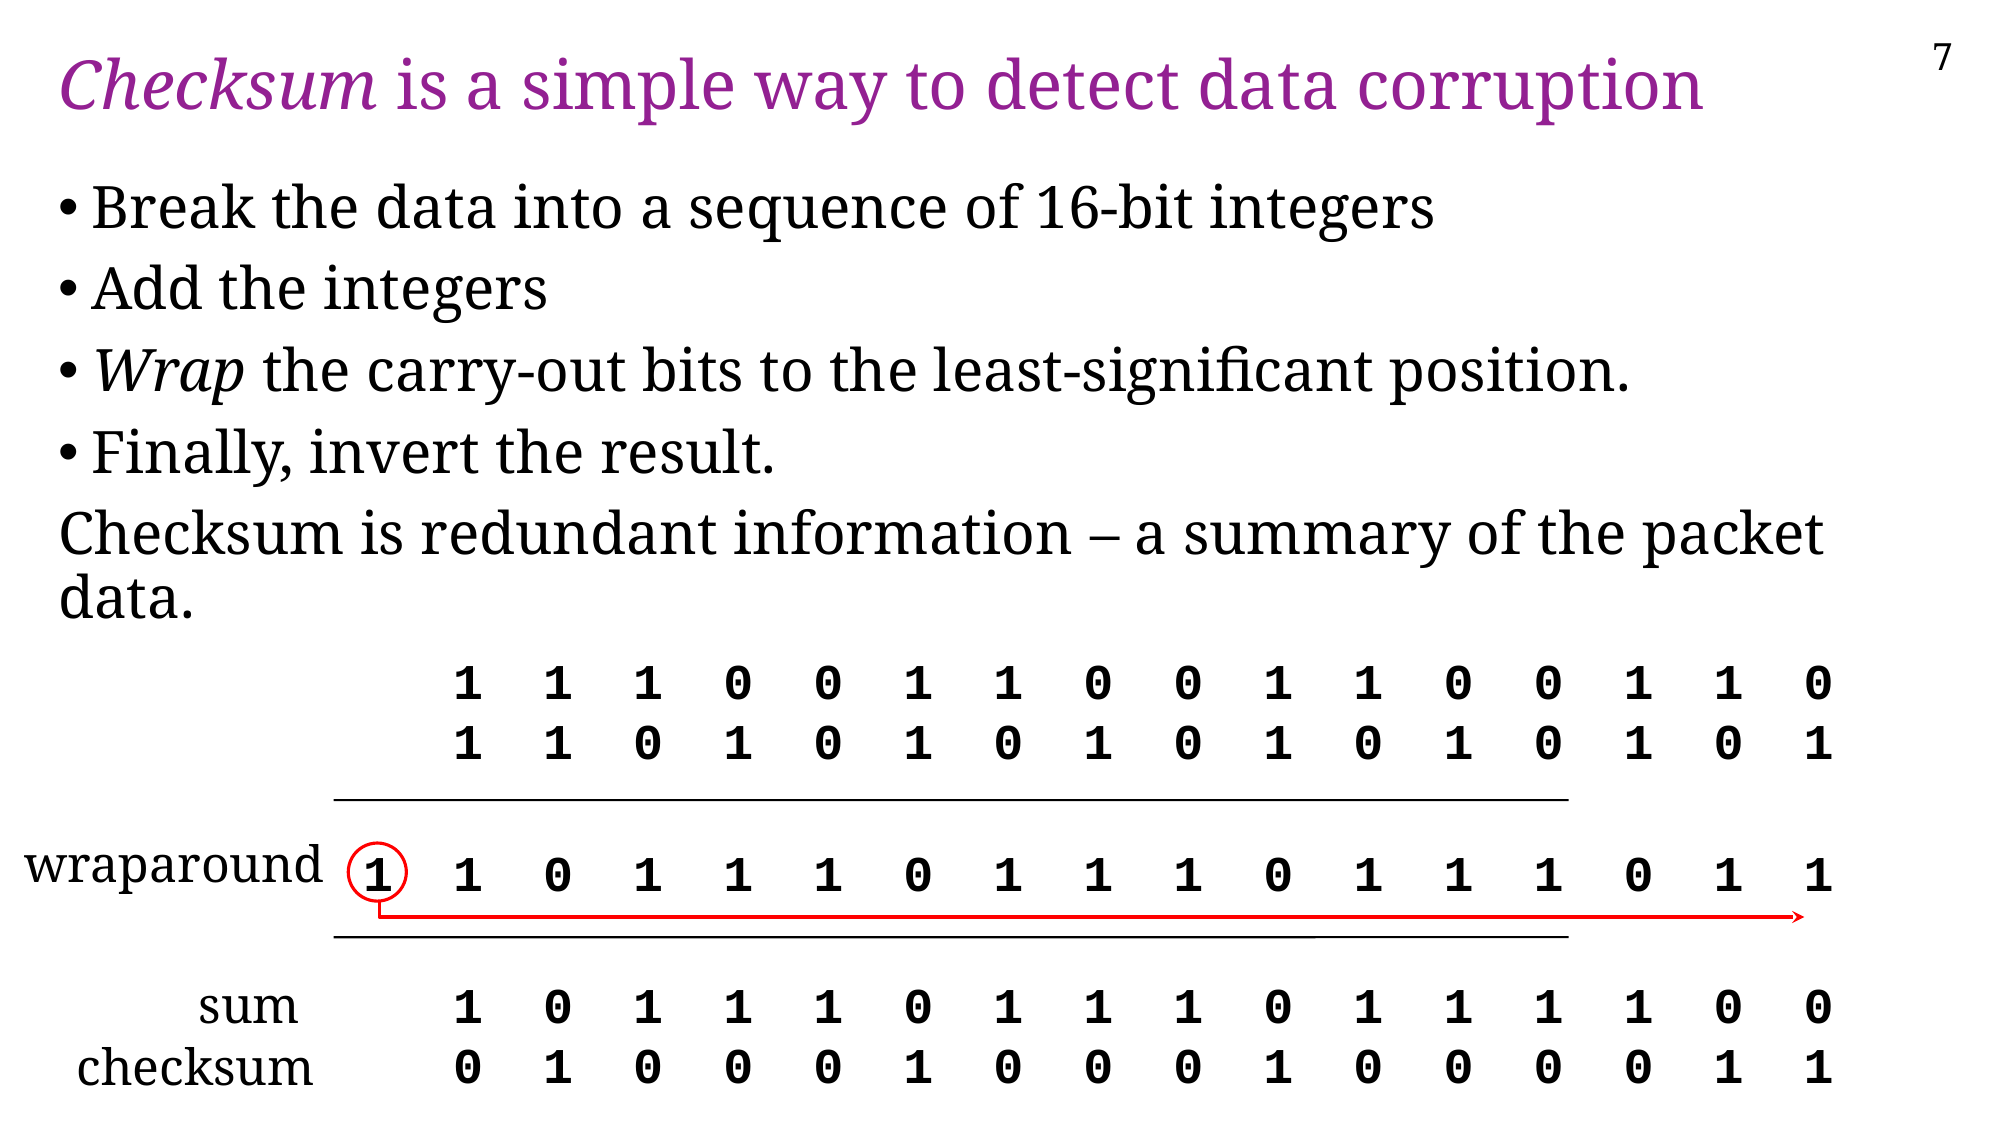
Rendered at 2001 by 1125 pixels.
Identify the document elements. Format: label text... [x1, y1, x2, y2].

list Break the data into a sequence of 16-bit integers Add the integers Wrap the carry-out bits to the least-significant position. Finally, invert the result. Checksum is redundant information – a summary of the packet data. [43, 170, 1953, 643]
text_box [43, 642, 1924, 1106]
title Checksum is a simple way to detect data corruption [43, 25, 1953, 151]
